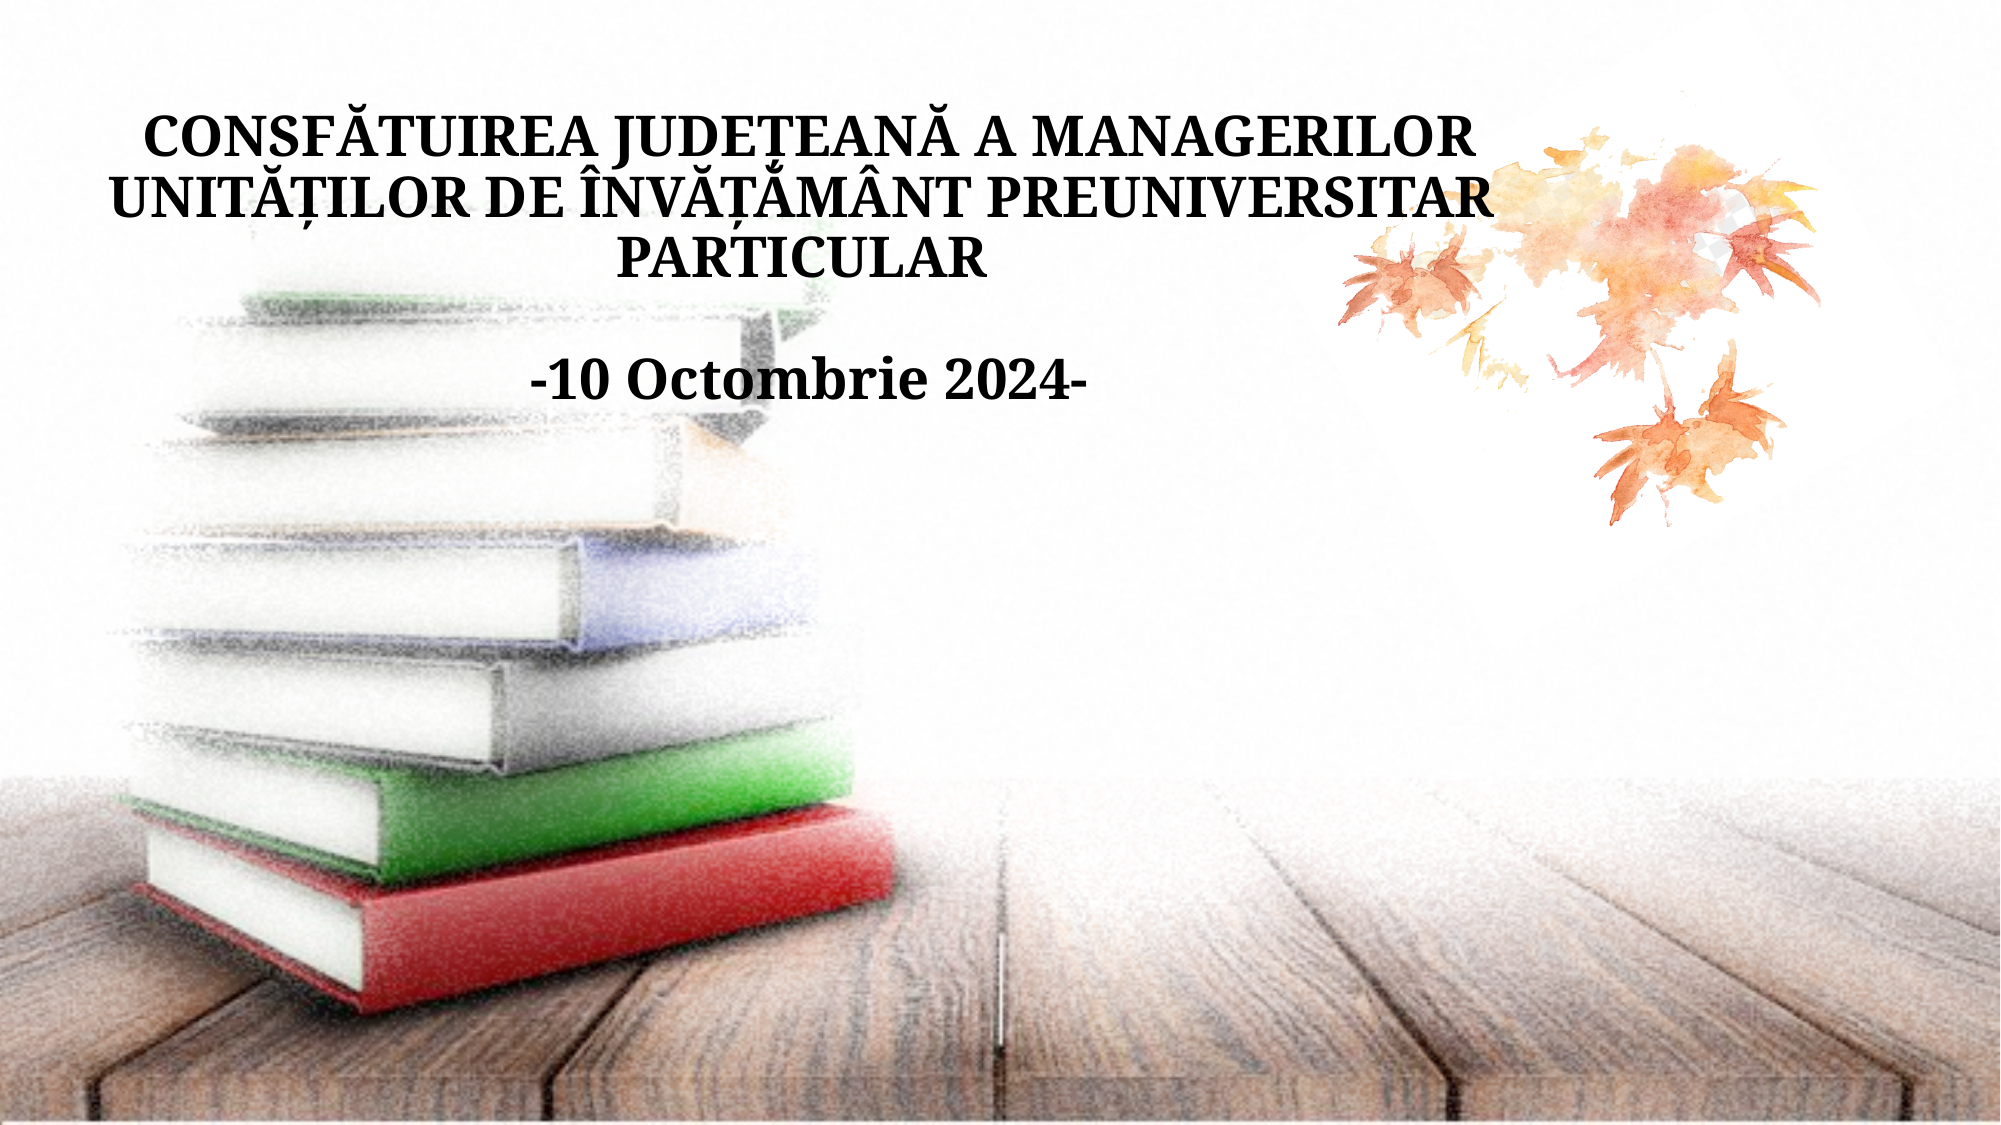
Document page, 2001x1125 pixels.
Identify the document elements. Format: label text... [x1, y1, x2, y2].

title CONSFĂTUIREA JUDEȚEANĂ A MANAGERILOR UNITĂȚILOR DE ÎNVĂȚĂMÂNT PREUNIVERSITAR PARTICULAR -10 Octombrie 2024- [66, 35, 1553, 693]
picture [0, 0, 2001, 1125]
